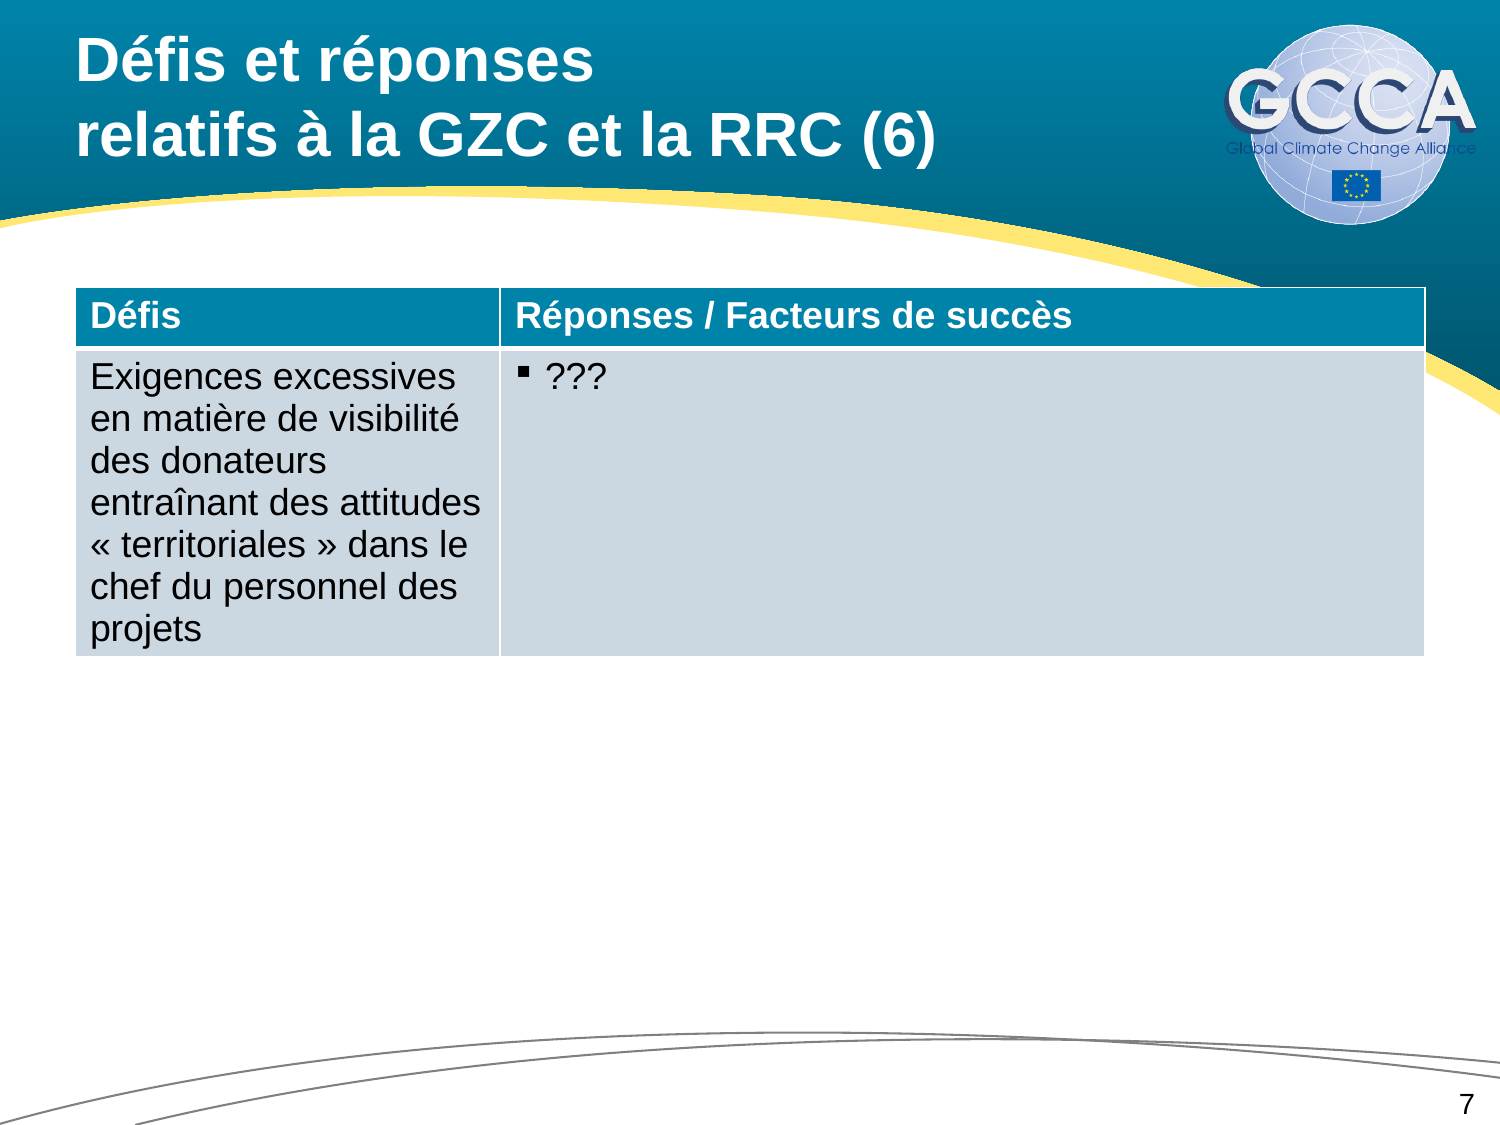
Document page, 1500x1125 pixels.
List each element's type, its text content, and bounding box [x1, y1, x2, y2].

table_header Réponses / Facteurs de succès [501, 288, 1424, 346]
title Défis et réponses relatifs à la GZC et la RRC (6) [74, 0, 1476, 188]
picture [1274, 188, 1426, 224]
slide_number 7 [1124, 1084, 1476, 1113]
table_cell ??? [501, 351, 1424, 656]
table_header Défis [76, 288, 499, 346]
table_cell Exigences excessives en matière de visibilité des donateurs entraînant des attitudes « territoriales » dans le chef du personnel des projets [76, 351, 499, 656]
